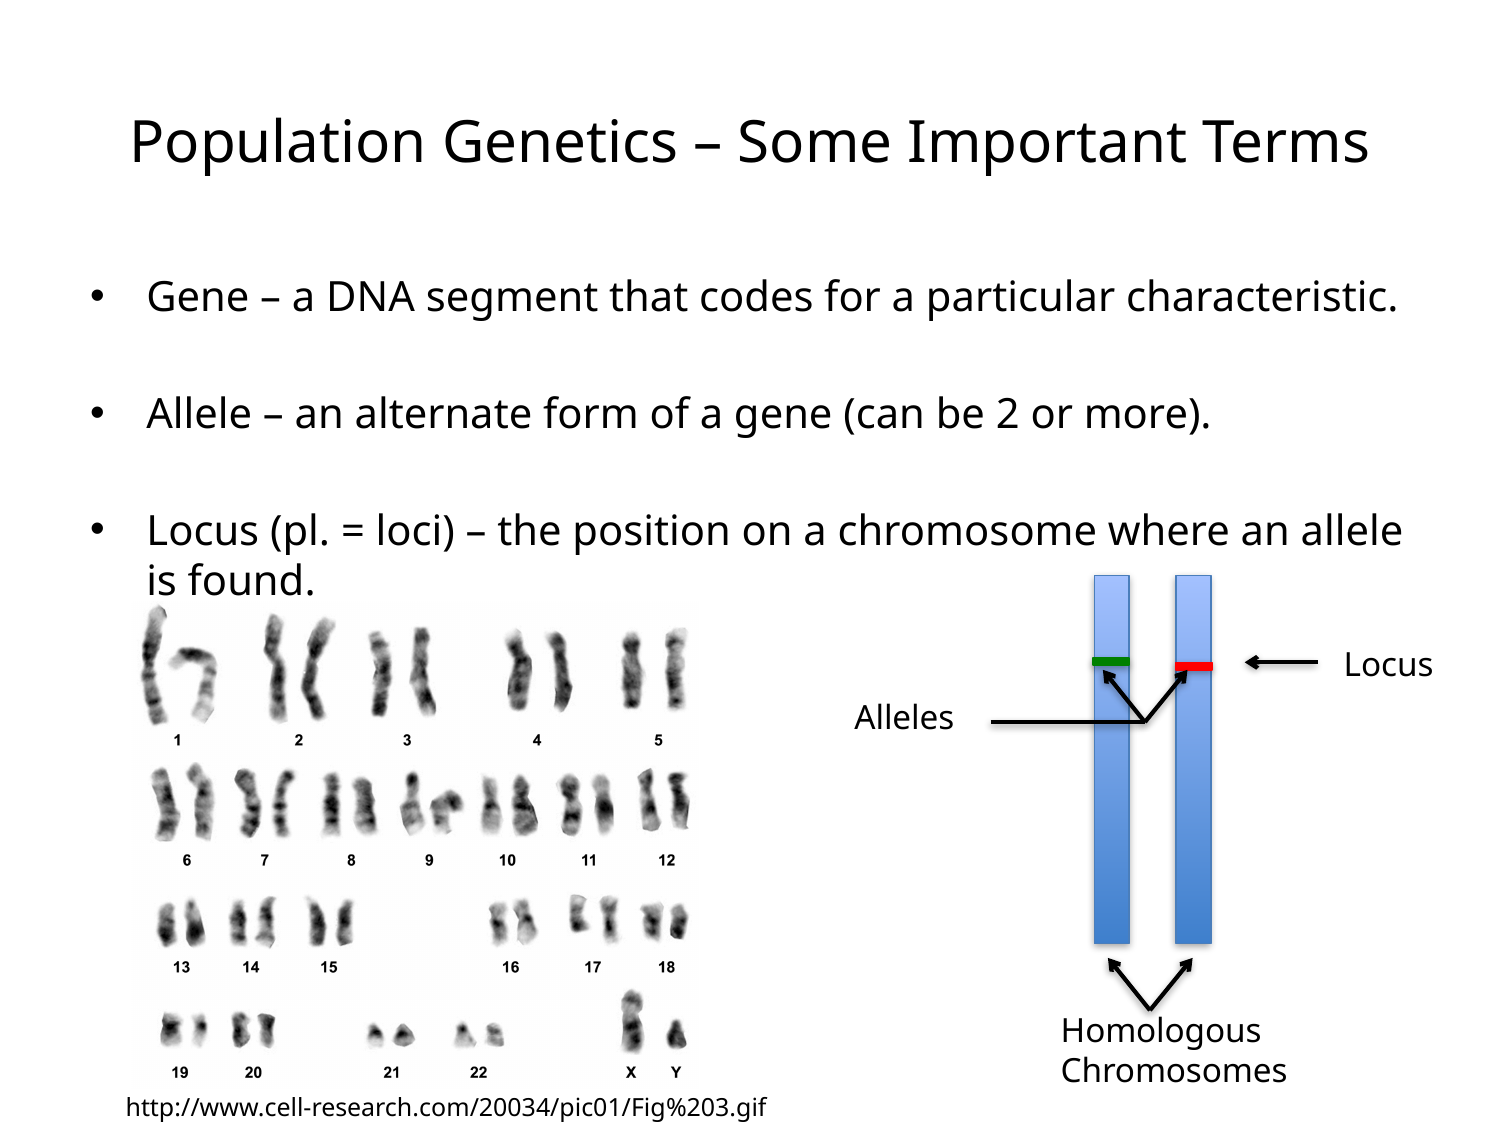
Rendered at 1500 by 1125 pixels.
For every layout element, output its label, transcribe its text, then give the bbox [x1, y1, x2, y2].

title Population Genetics – Some Important Terms [75, 45, 1425, 233]
text_box http://www.cell-research.com/20034/pic01/Fig%203.gif [110, 1078, 783, 1125]
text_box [841, 575, 1447, 1099]
picture [131, 601, 699, 1090]
list Gene – a DNA segment that codes for a particular characteristic. Allele – an alternate form of a gene (can be 2 or more). Locus (pl. = loci) – the position on a chromosome where an allele is found. [75, 262, 1425, 1005]
